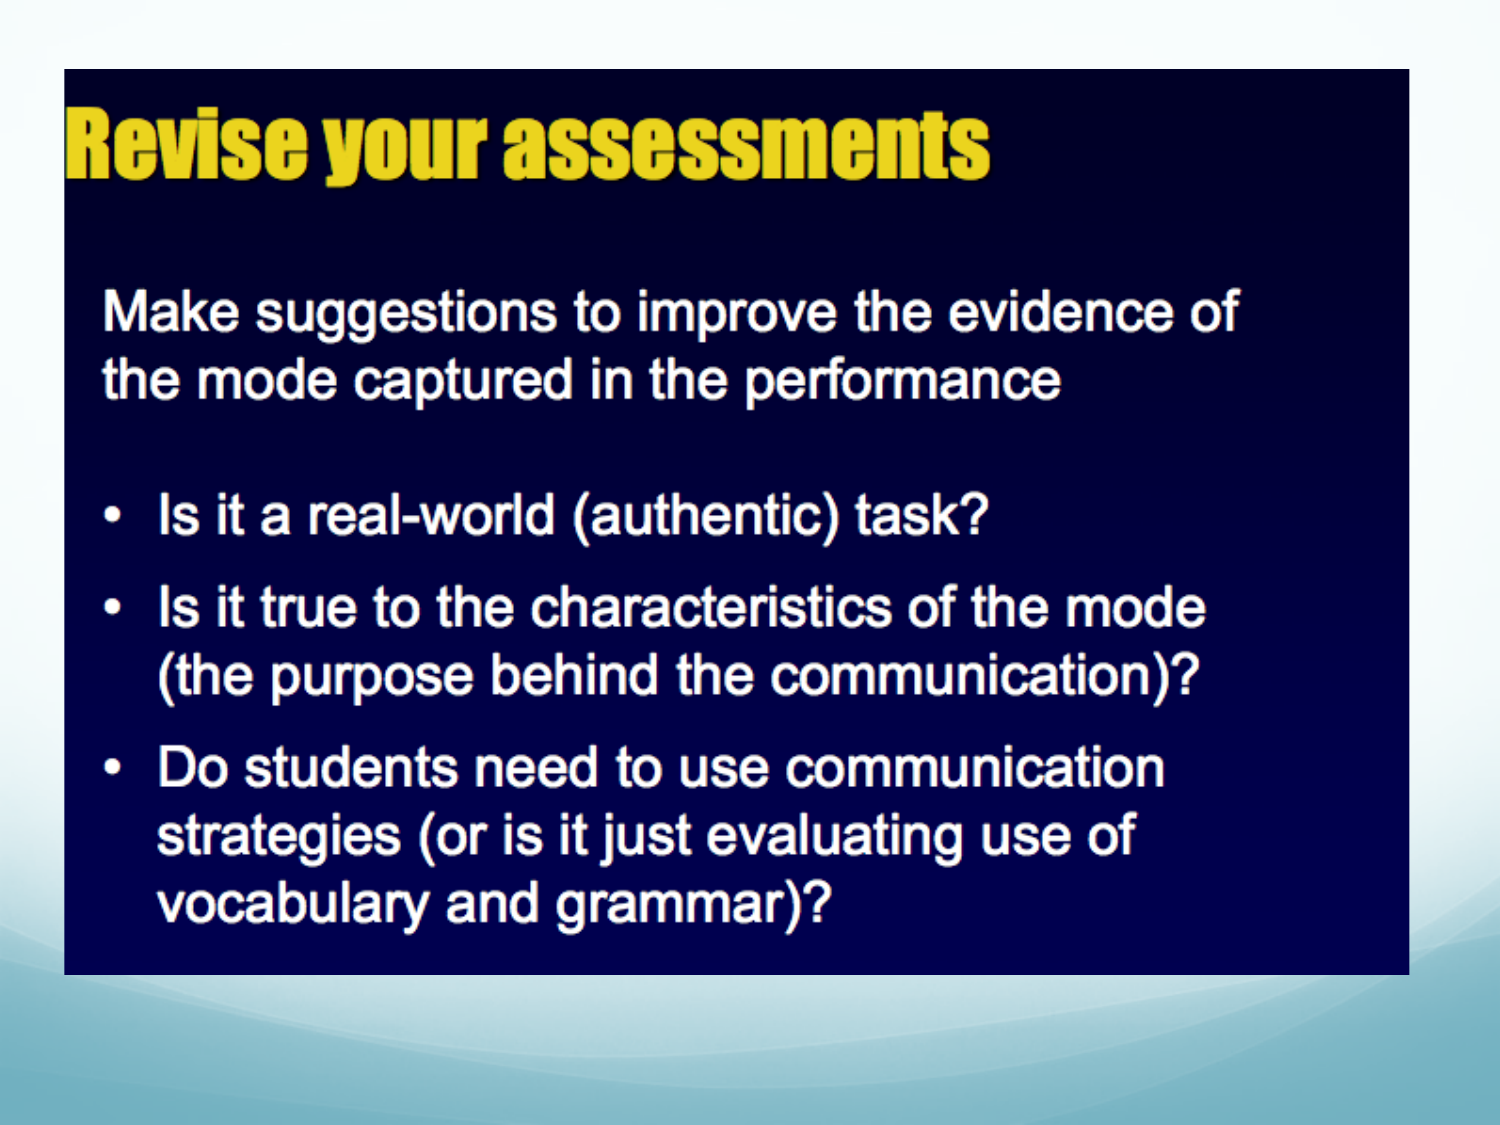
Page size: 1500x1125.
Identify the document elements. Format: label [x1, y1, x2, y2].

list [63, 68, 1410, 976]
